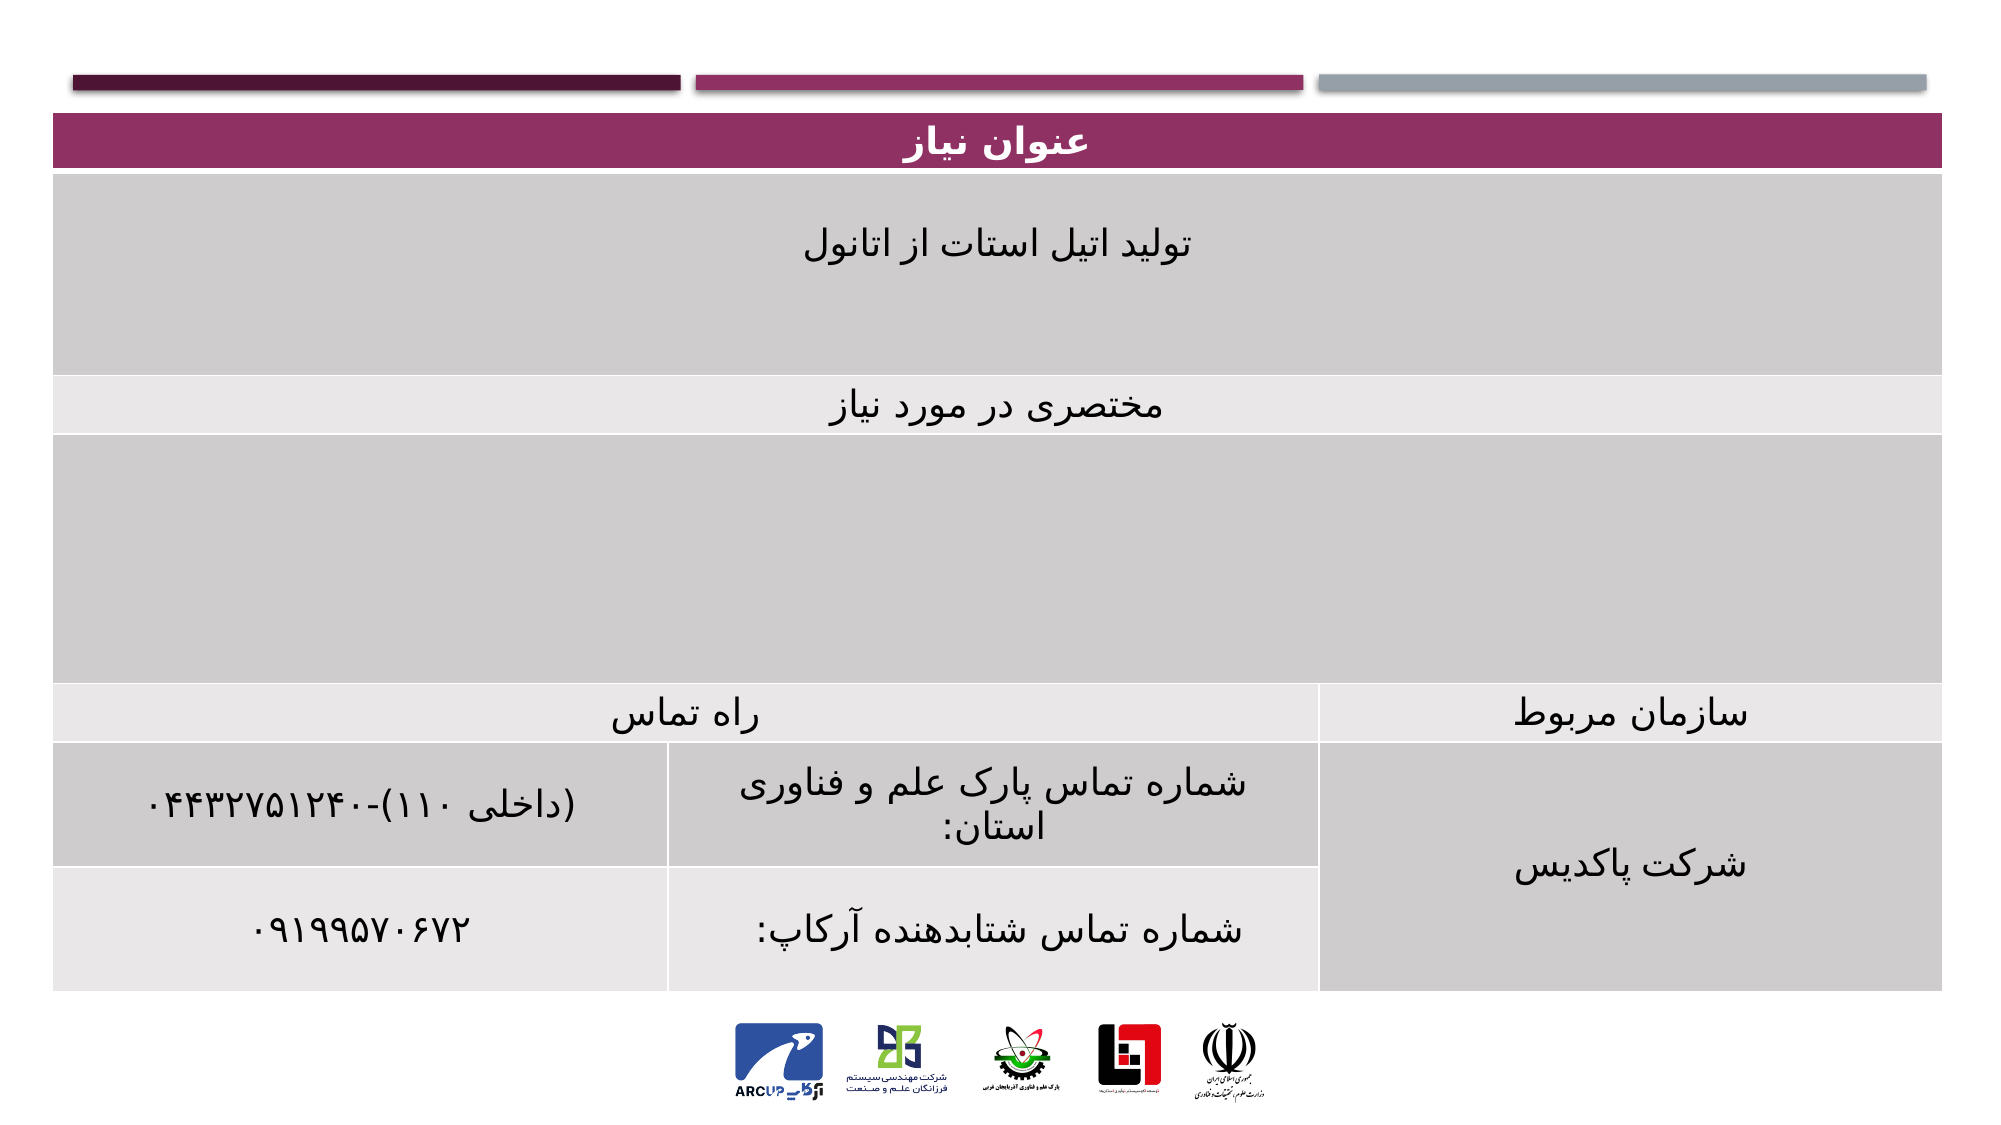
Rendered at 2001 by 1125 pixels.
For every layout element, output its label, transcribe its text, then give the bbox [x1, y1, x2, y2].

table_cell مختصری در مورد نیاز [53, 376, 1942, 433]
table_cell سازمان مربوط [1320, 684, 1942, 741]
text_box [728, 1018, 1271, 1103]
table_cell شرکت پاکدیس [1320, 743, 1942, 991]
table_cell ۰۹۱۹۹۵۷۰۶۷۲ [53, 868, 667, 991]
table_cell شماره تماس پارک علم و فناوری استان: [669, 743, 1318, 866]
table_cell تولید اتیل استات از اتانول [53, 174, 1942, 375]
table_cell (داخلی ۱۱۰)-۰۴۴۳۲۷۵۱۲۴۰ [53, 743, 667, 866]
table_header عنوان نیاز [53, 113, 1942, 168]
table_cell راه تماس [53, 684, 1318, 741]
table_cell [53, 435, 1942, 683]
table_cell شماره تماس شتابدهنده آرکاپ: [669, 868, 1318, 991]
